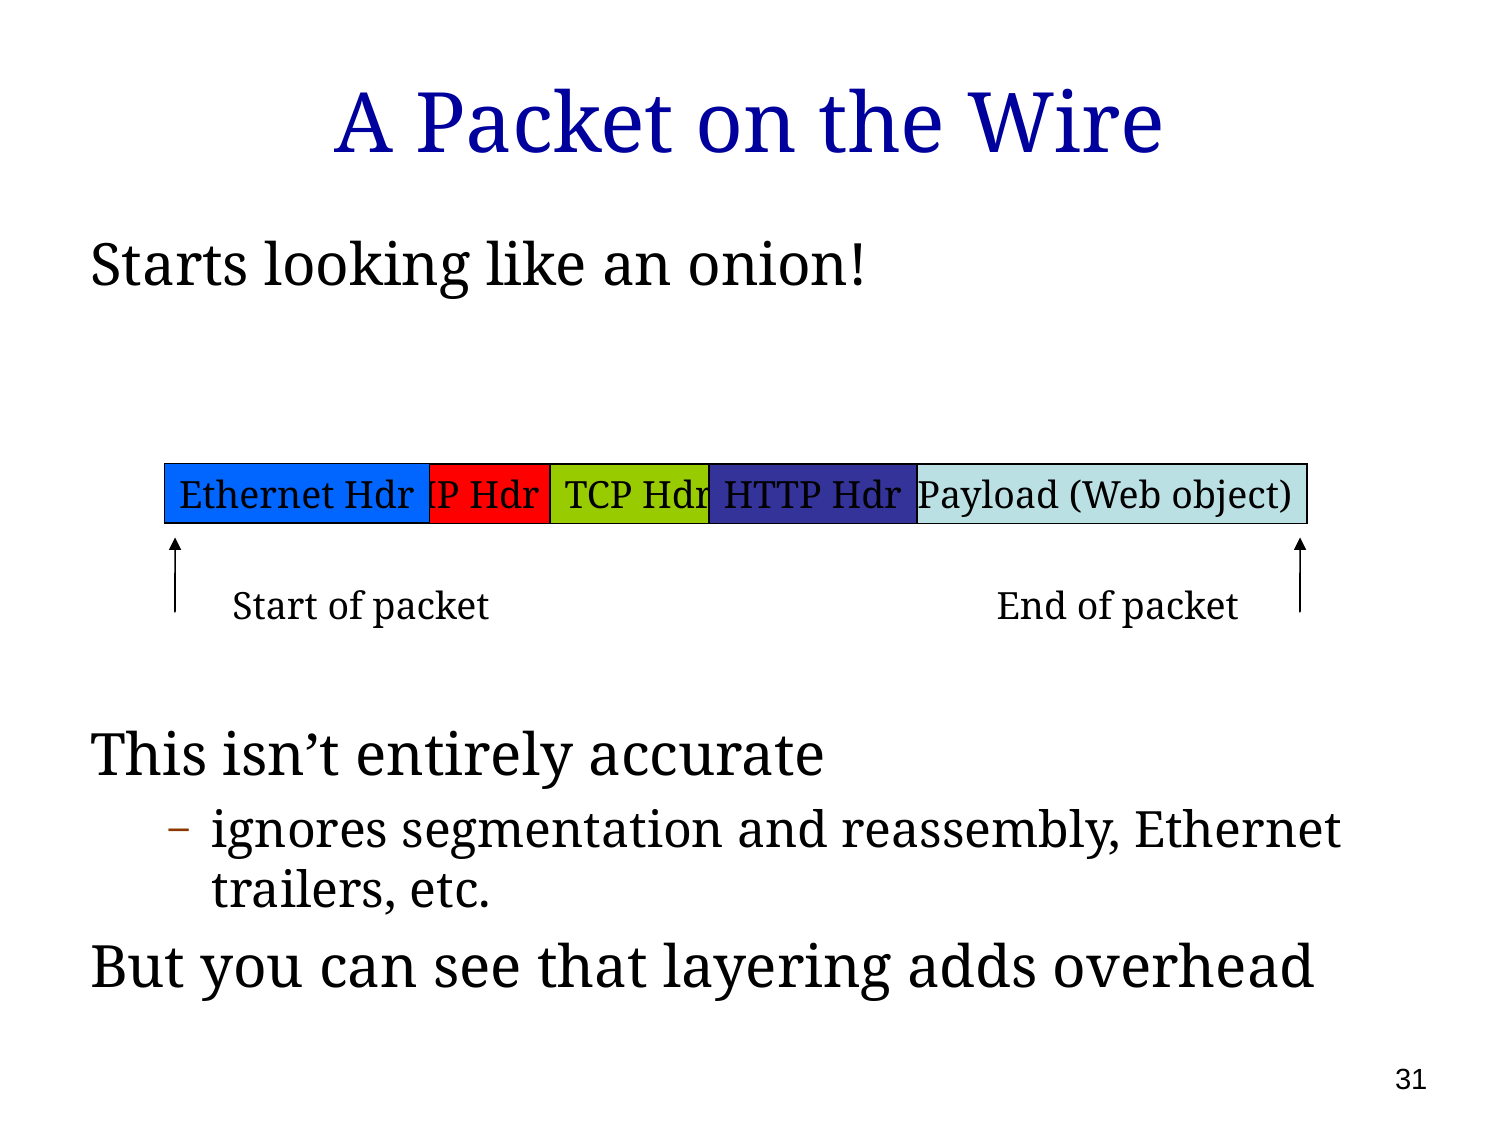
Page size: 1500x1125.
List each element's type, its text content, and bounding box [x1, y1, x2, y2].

text_box IP Hdr [430, 463, 549, 524]
title A Packet on the Wire [74, 47, 1426, 191]
text_box [1293, 537, 1307, 613]
text_box Ethernet Hdr [164, 463, 430, 524]
slide_number 31 [1092, 1024, 1443, 1103]
list Starts looking like an onion! This isn’t entirely accurate ignores segmentation and reassembly, Ethernet trailers, etc. But you can see that layering adds overhead [74, 219, 1426, 963]
text_box HTTP Hdr [708, 463, 918, 524]
text_box [168, 537, 182, 613]
text_box Start of packet [217, 574, 505, 635]
text_box TCP Hdr [549, 463, 708, 524]
text_box Payload (Web object) [918, 463, 1308, 524]
text_box End of packet [981, 574, 1254, 635]
